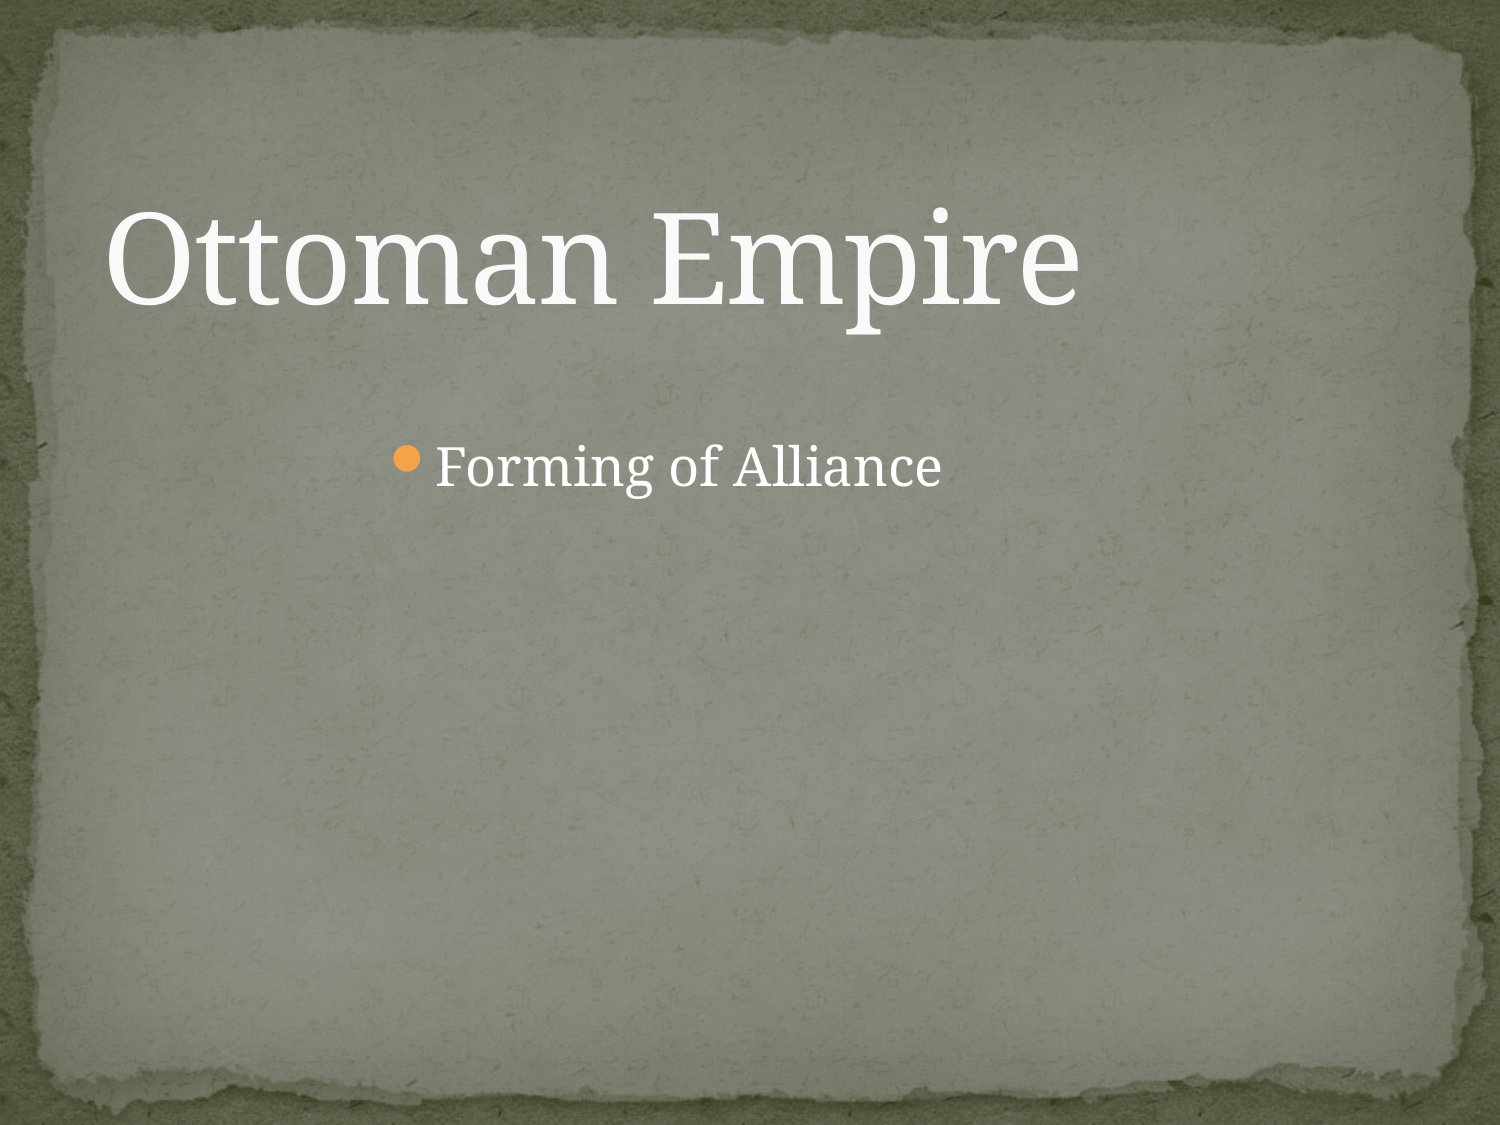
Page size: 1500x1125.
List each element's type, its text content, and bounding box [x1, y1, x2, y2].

list Forming of Alliance [375, 425, 1500, 1125]
title Ottoman Empire [87, 137, 1438, 338]
